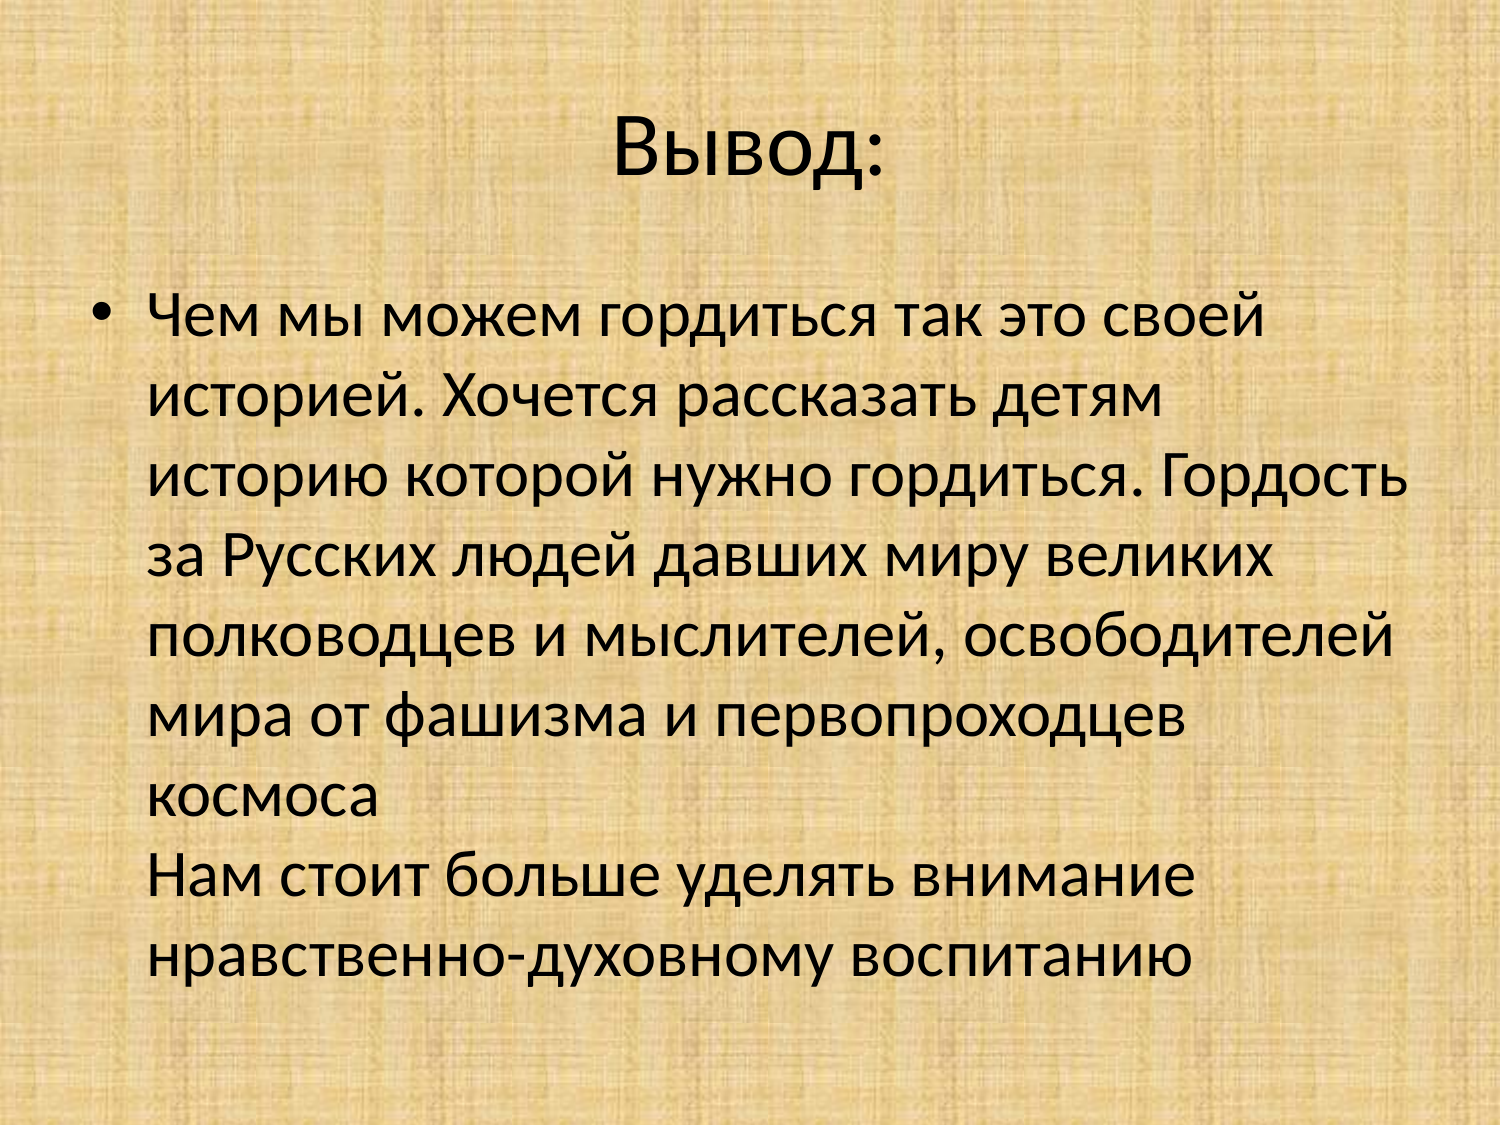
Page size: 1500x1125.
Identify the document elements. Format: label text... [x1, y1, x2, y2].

list Чем мы можем гордиться так это своей историей. Хочется рассказать детям историю которой нужно гордиться. Гордость за Русских людей давших миру великих полководцев и мыслителей, освободителей мира от фашизма и первопроходцев космоса Нам стоит больше уделять внимание нравственно-духовному воспитанию [75, 262, 1425, 1005]
picture [0, 0, 1500, 1125]
title Вывод: [75, 45, 1425, 233]
